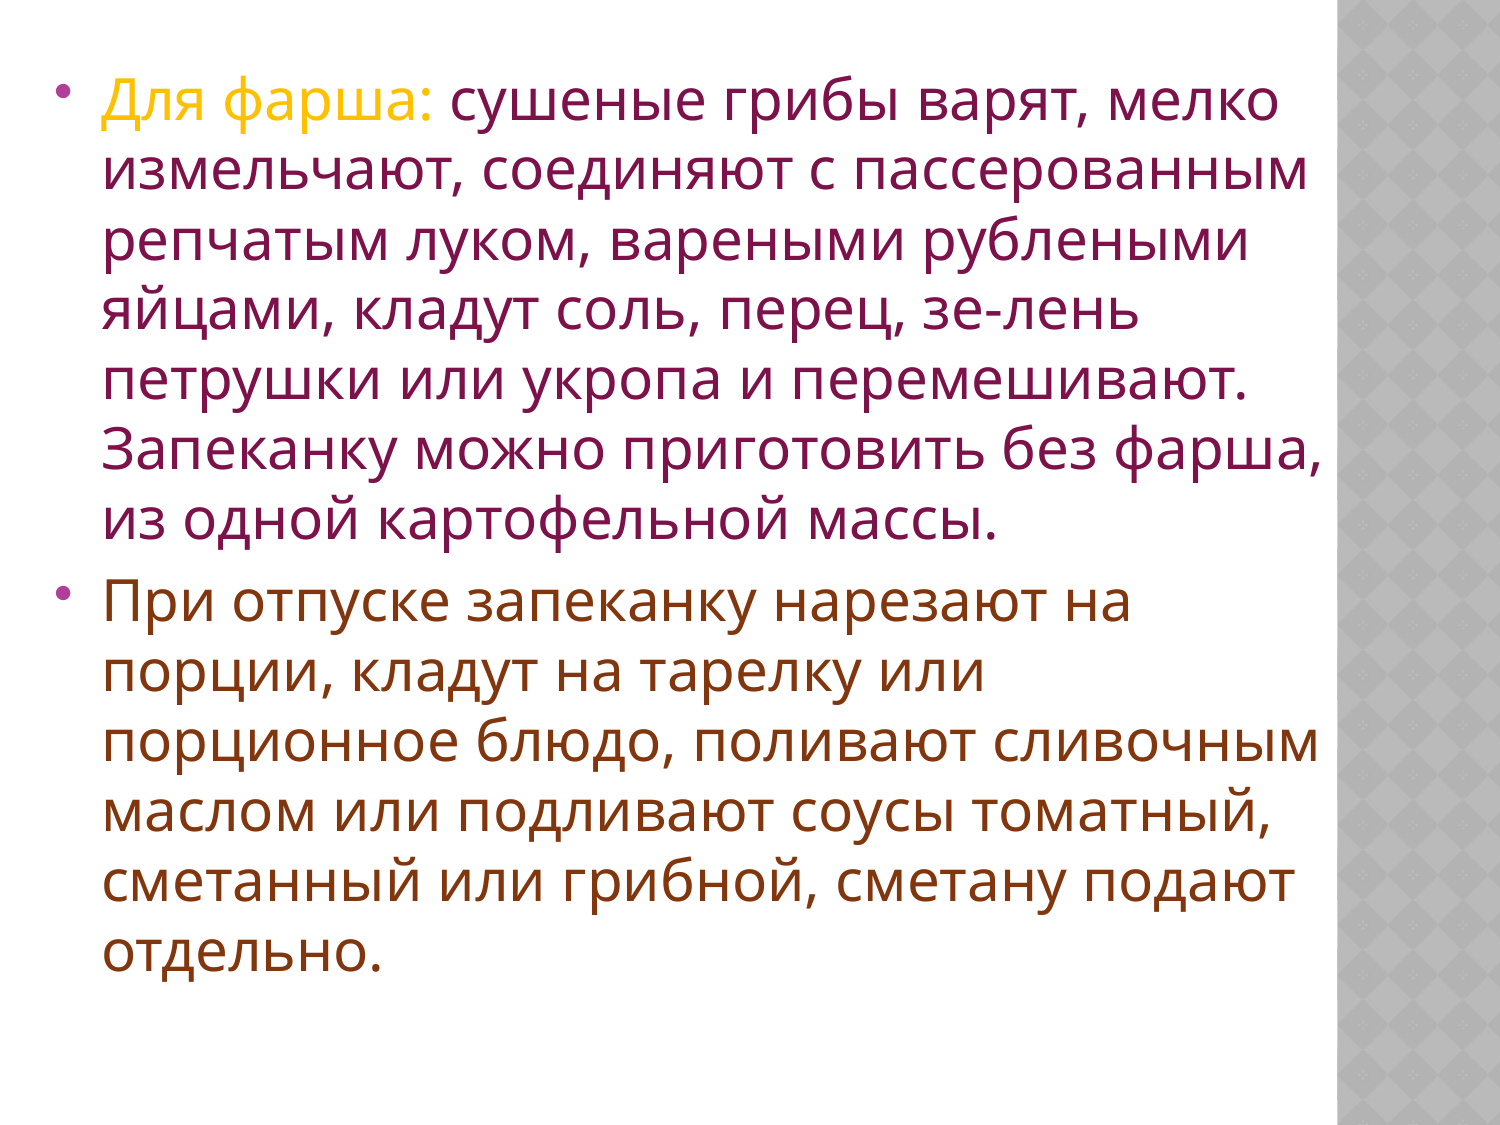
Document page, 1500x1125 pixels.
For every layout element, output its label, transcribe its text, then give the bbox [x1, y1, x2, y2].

list Для фарша: сушеные грибы варят, мелко измельчают, соединяют с пассерованным репчатым луком, вареными рублеными яйцами, кладут соль, перец, зе-лень петрушки или укропа и перемешивают. Запеканку можно приготовить без фарша, из одной картофельной массы. При отпуске запеканку нарезают на порции, кладут на тарелку или порционное блюдо, поливают сливочным маслом или подливают соусы томатный, сметанный или грибной, сметану подают отдельно. [41, 54, 1359, 1005]
